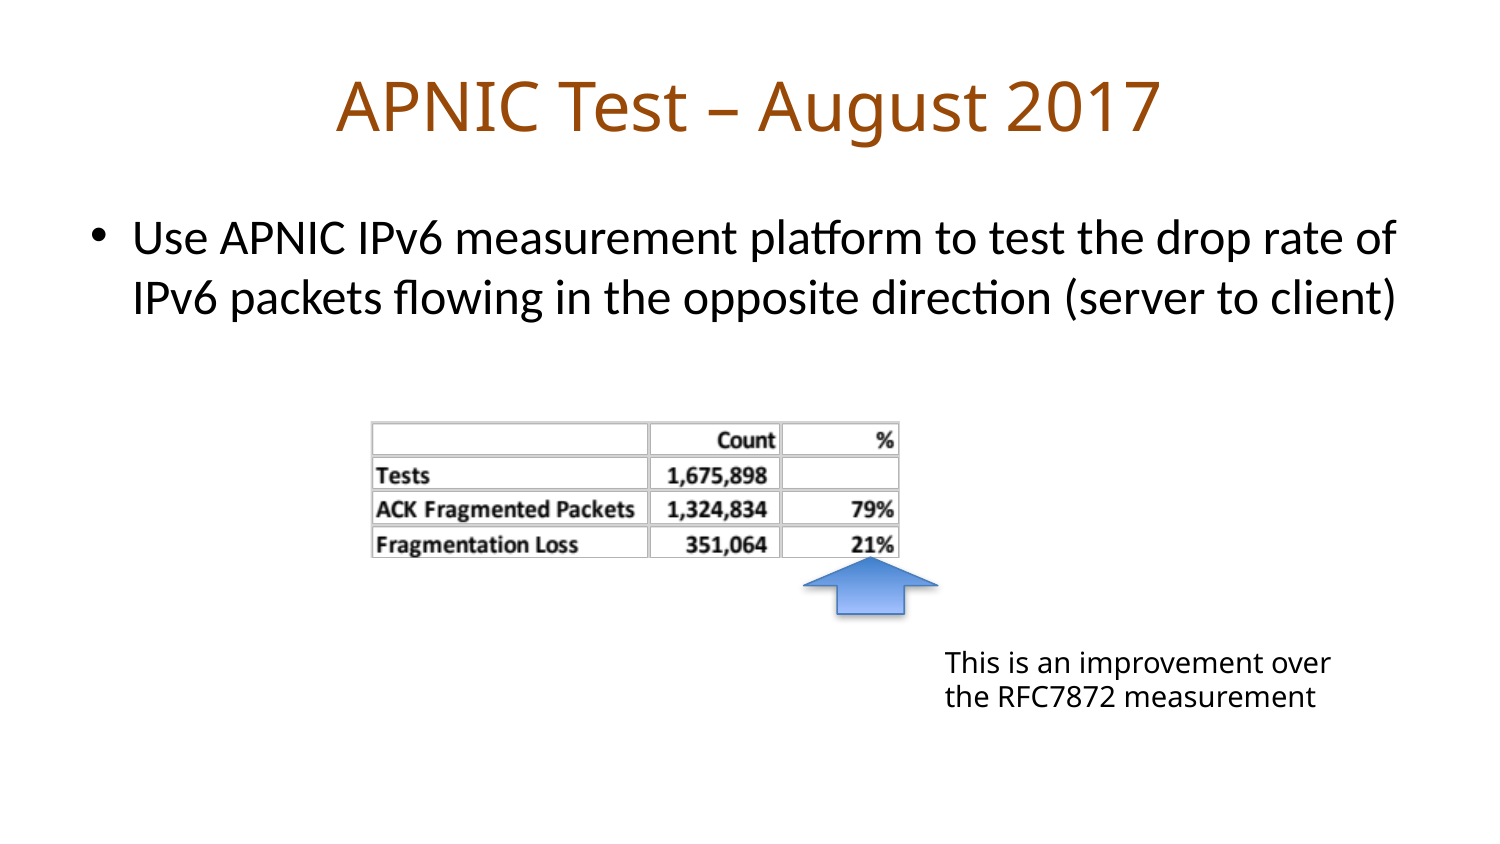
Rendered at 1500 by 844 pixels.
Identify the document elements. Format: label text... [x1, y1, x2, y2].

list Use APNIC IPv6 measurement platform to test the drop rate of IPv6 packets flowing in the opposite direction (server to client) [75, 196, 1425, 754]
text_box [802, 566, 939, 615]
title APNIC Test – August 2017 [75, 33, 1425, 175]
picture [370, 421, 901, 558]
text_box This is an improvement over the RFC7872 measurement [930, 636, 1347, 722]
